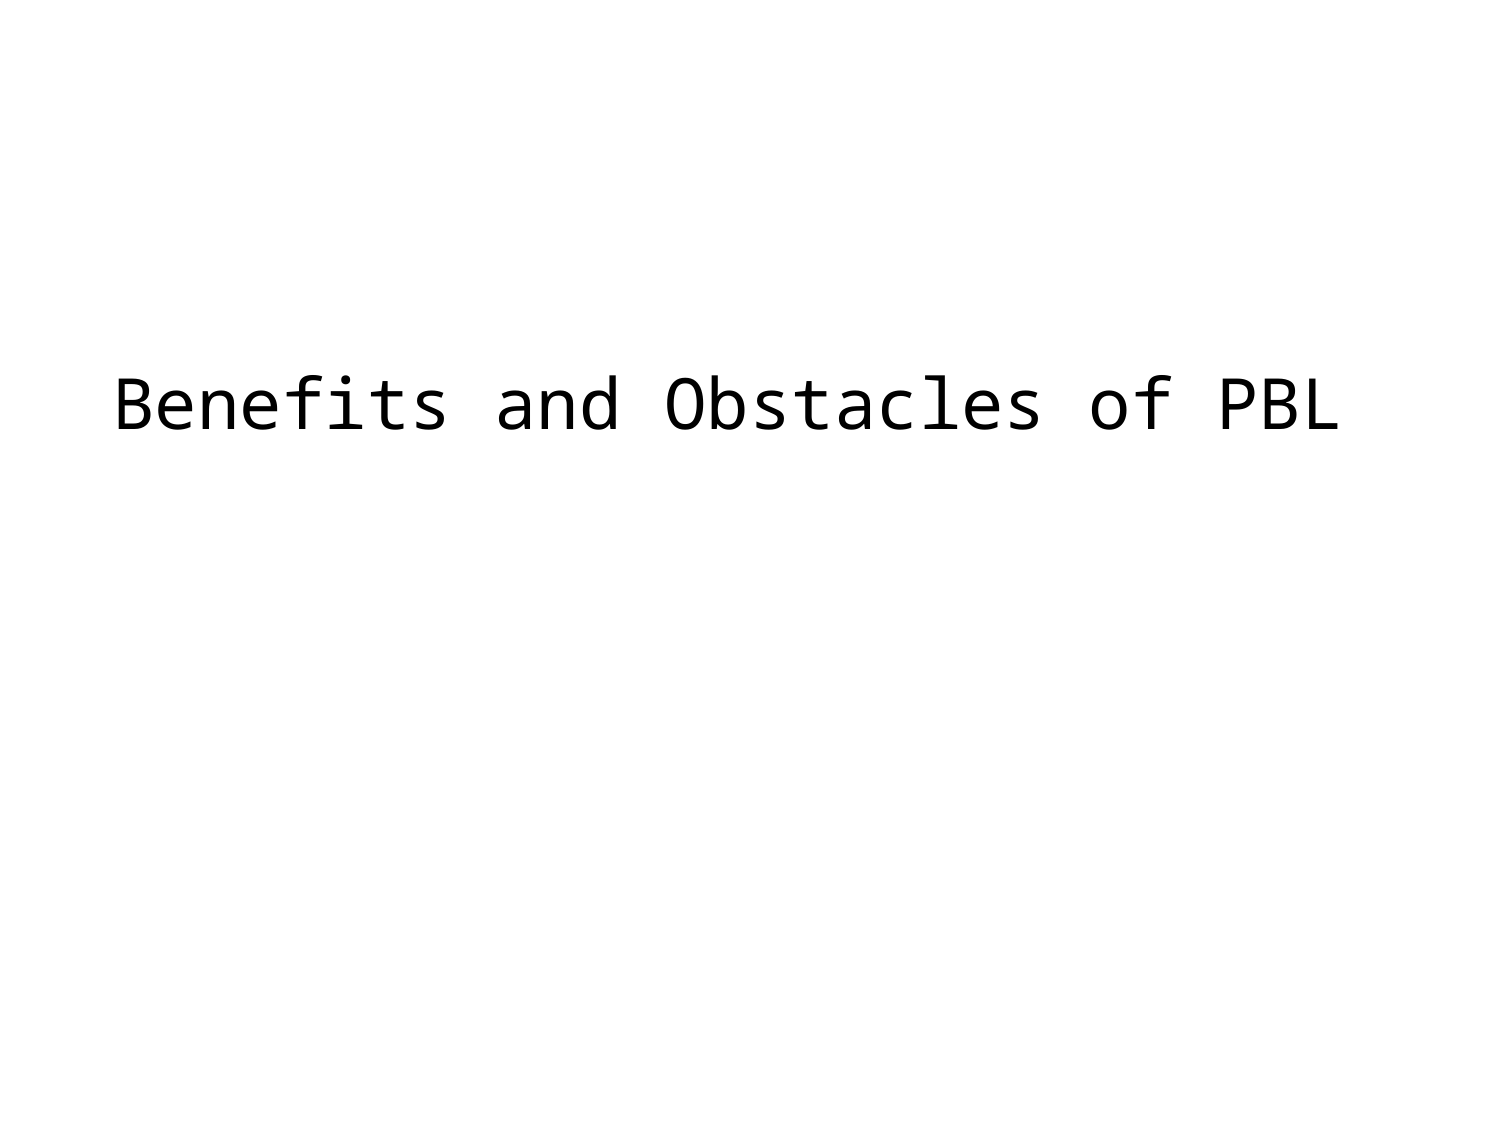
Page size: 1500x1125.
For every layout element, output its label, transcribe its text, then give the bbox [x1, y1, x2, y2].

title Benefits and Obstacles of PBL [75, 350, 1425, 538]
